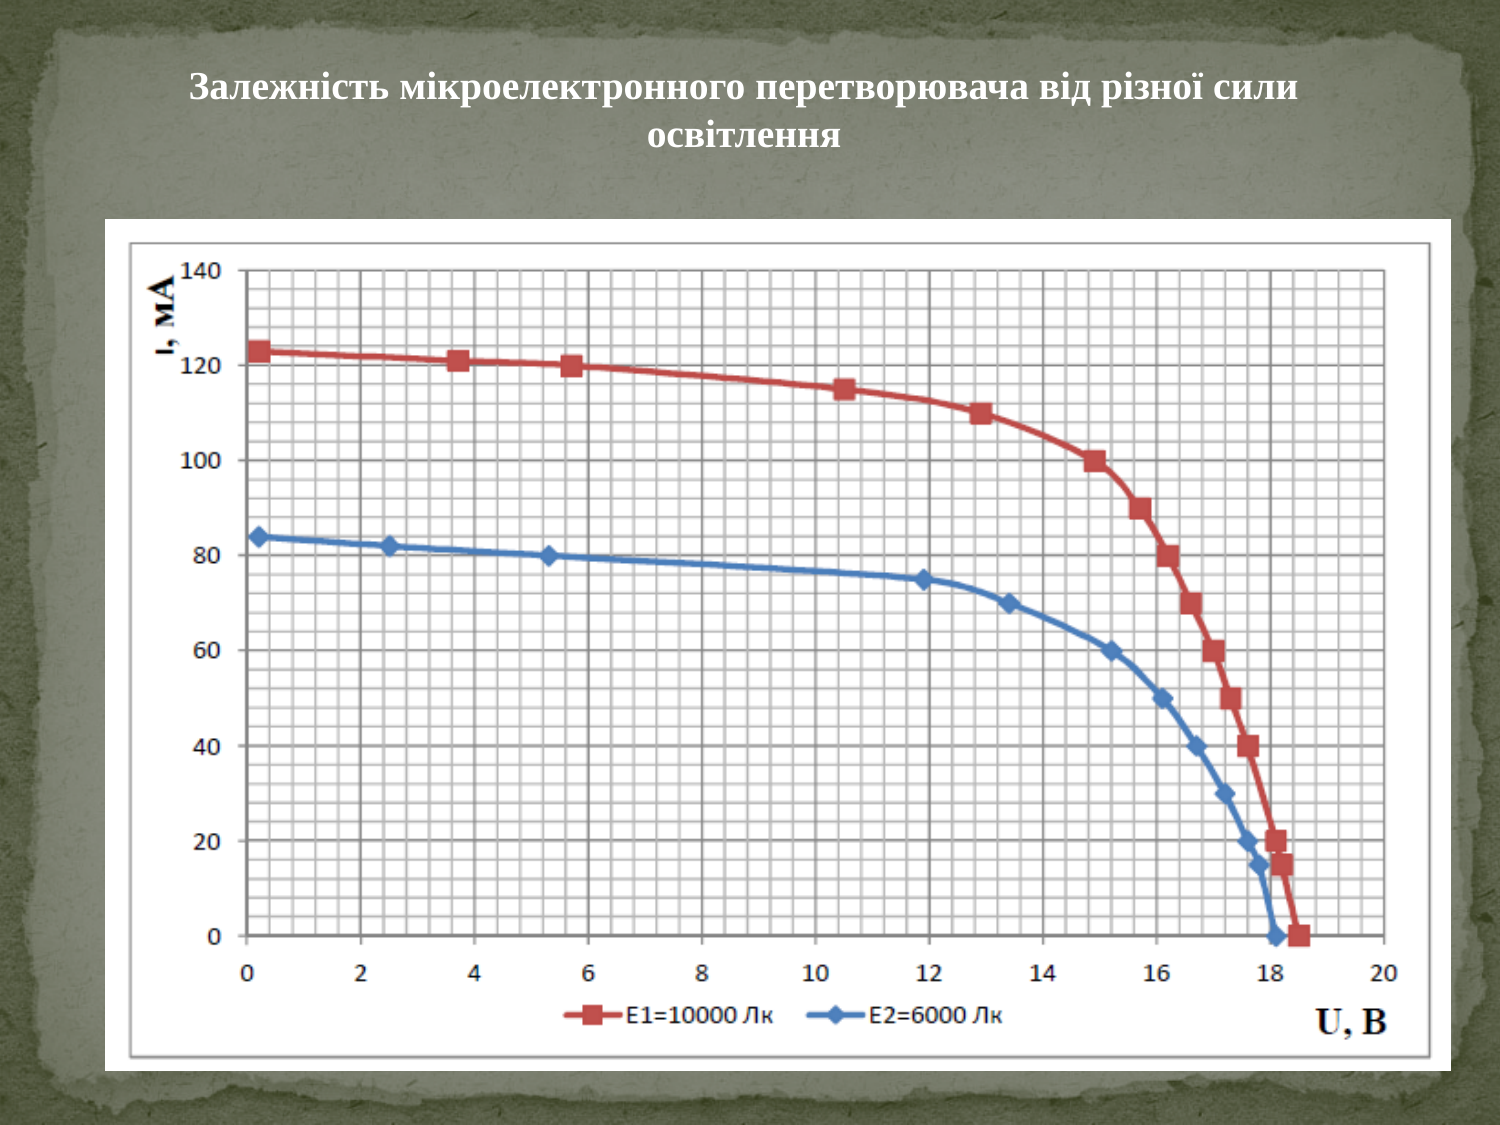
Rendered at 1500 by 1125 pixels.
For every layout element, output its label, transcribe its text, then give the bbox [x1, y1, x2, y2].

picture [105, 219, 1451, 1071]
text_box Залежність мікроелектронного перетворювача від різної сили освітлення [105, 52, 1383, 163]
